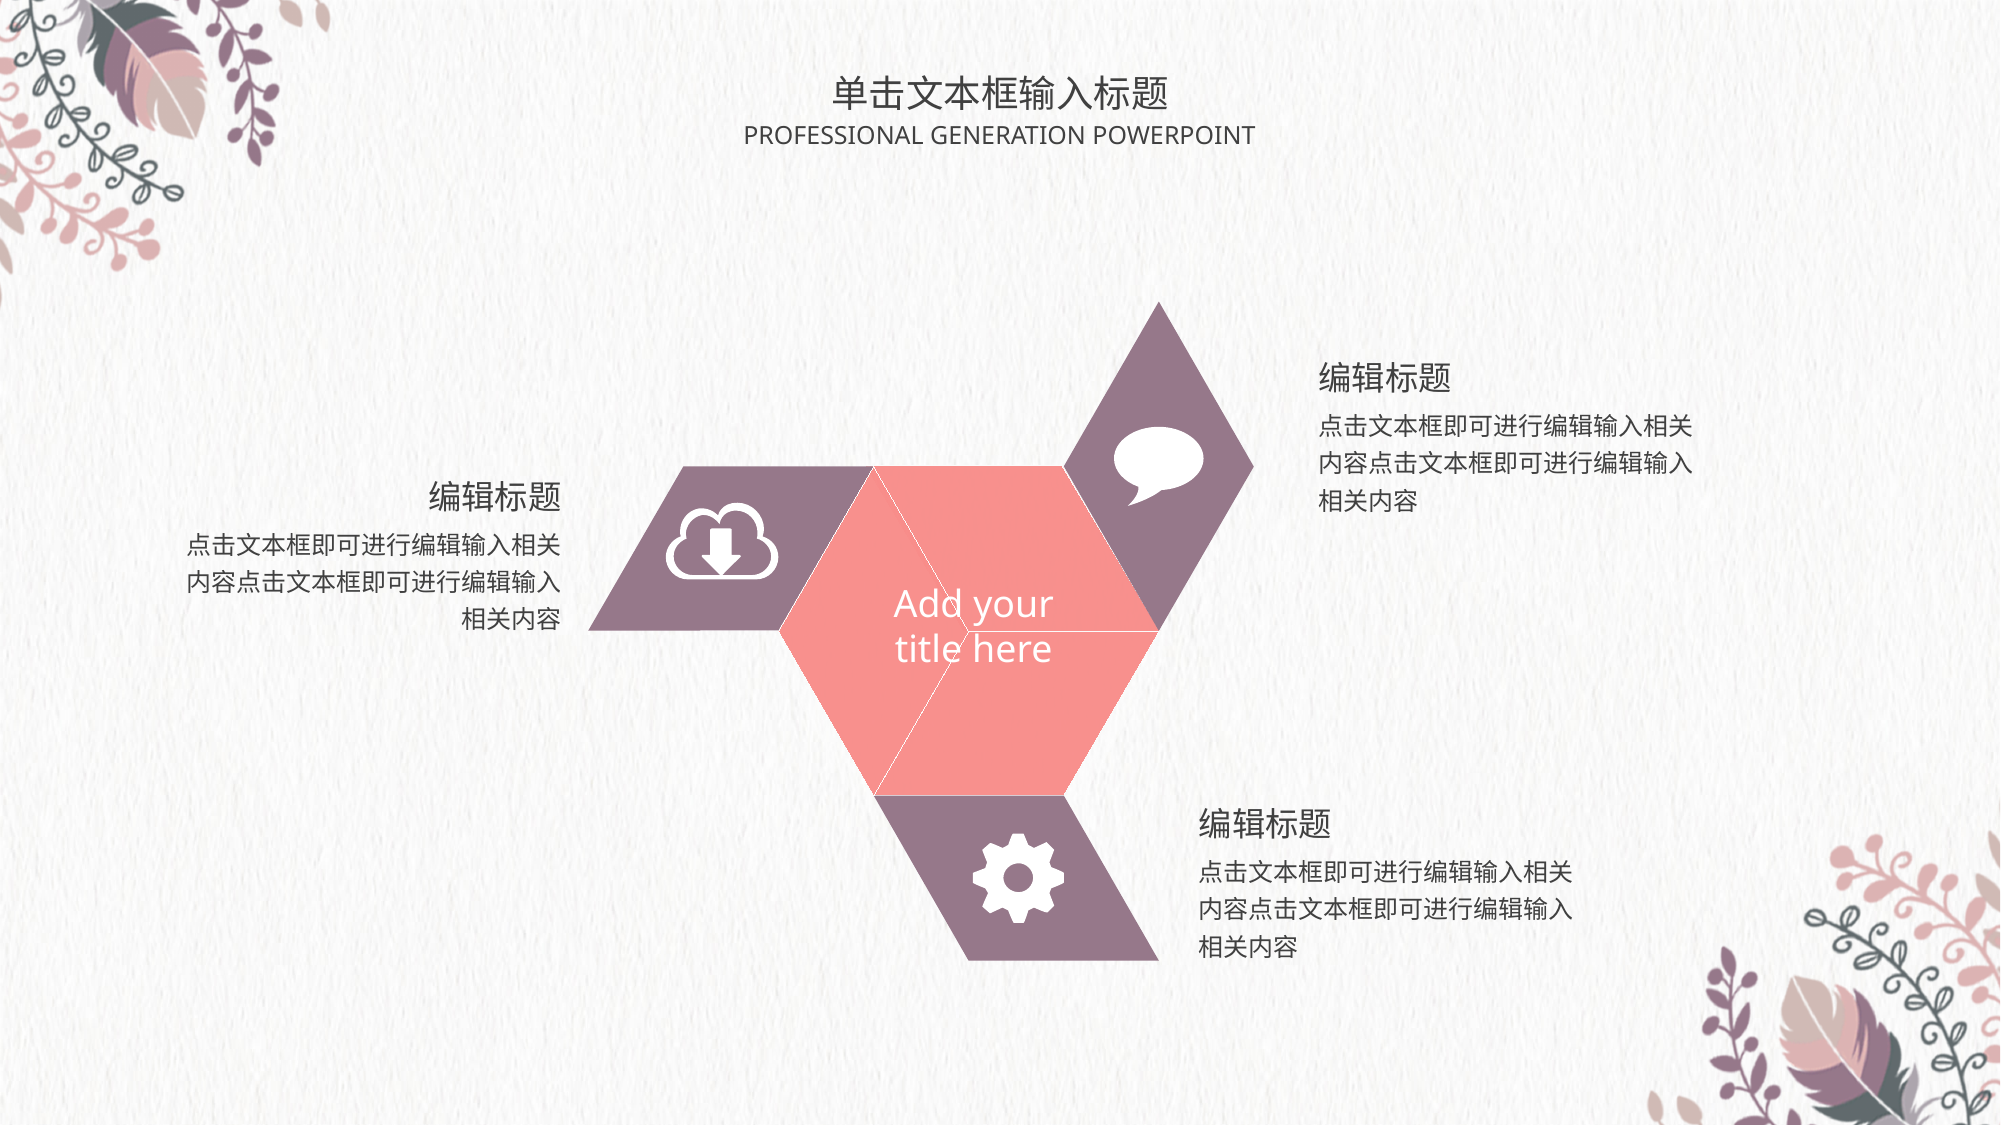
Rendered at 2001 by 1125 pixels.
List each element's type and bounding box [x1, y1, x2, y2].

text_box [588, 301, 1254, 961]
picture [0, 0, 2000, 1125]
text_box [651, 39, 1349, 158]
